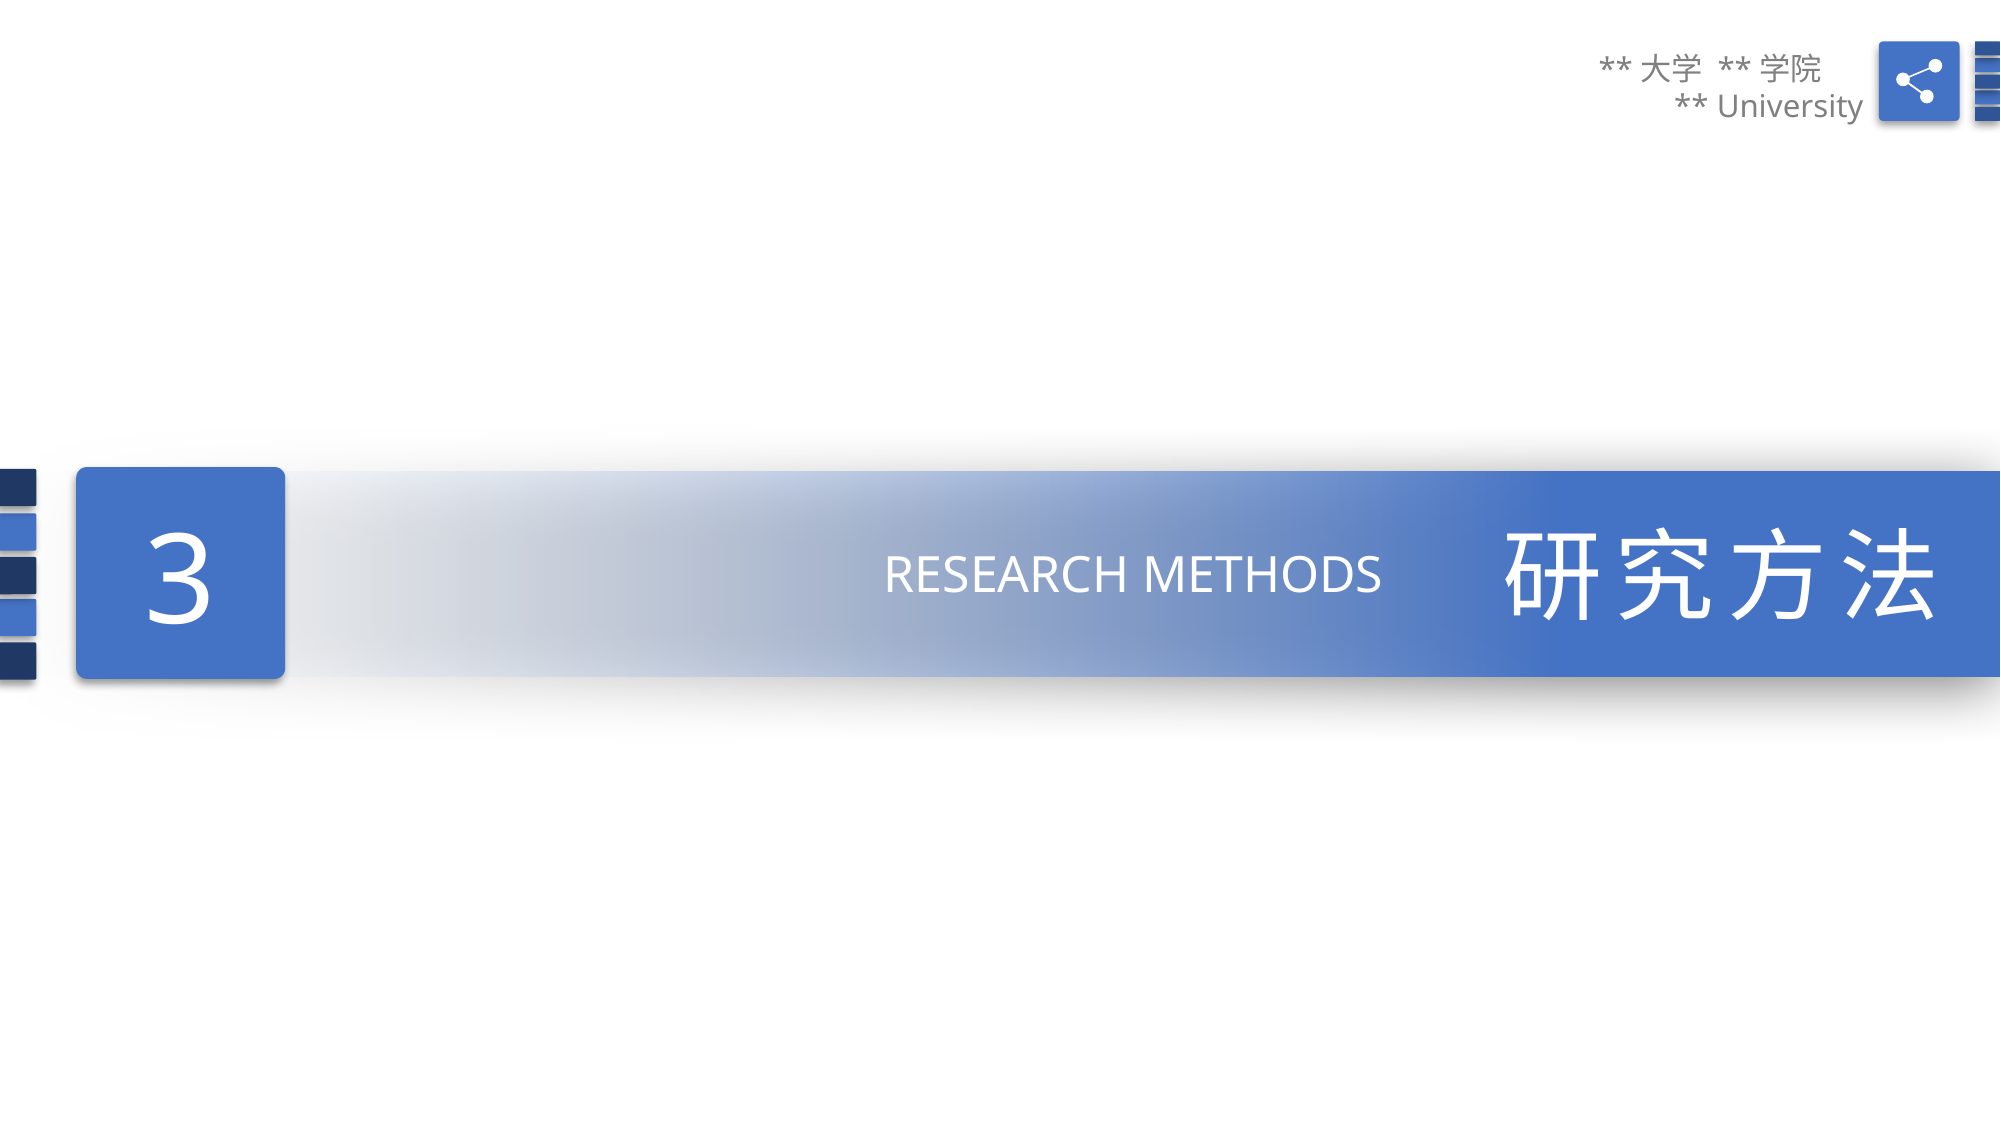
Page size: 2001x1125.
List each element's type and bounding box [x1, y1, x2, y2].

text_box [1522, 41, 2000, 136]
text_box [0, 467, 2000, 680]
